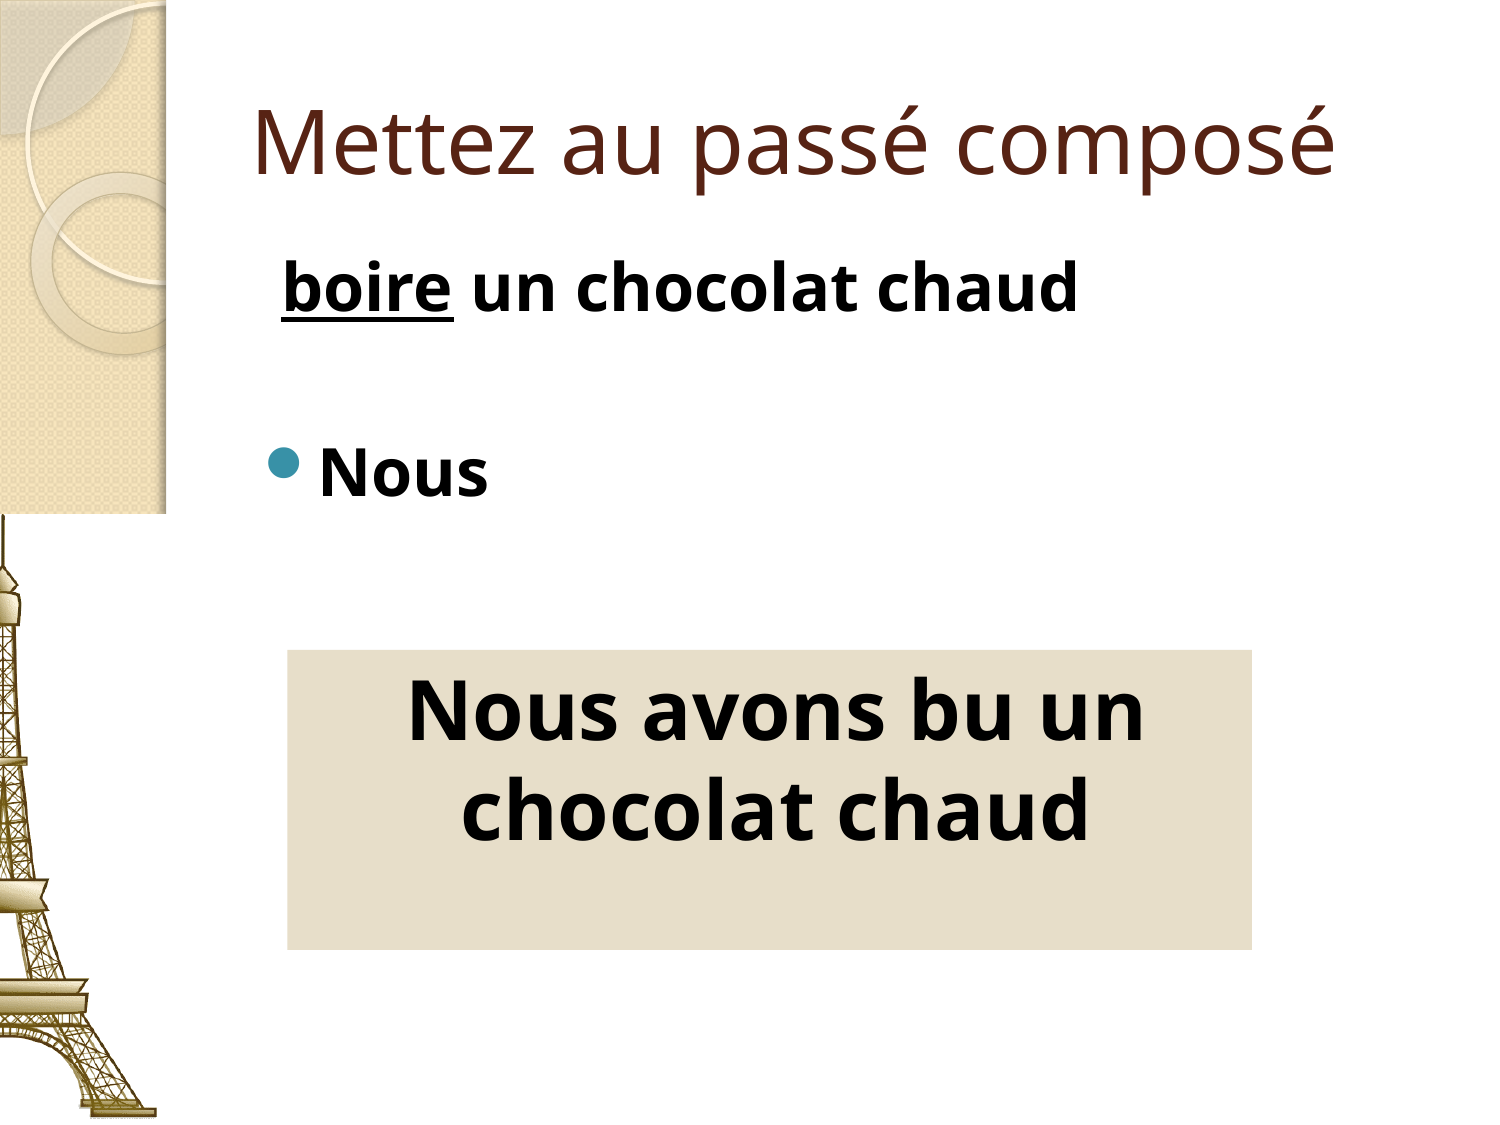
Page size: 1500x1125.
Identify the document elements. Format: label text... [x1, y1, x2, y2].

title Mettez au passé composé [235, 45, 1466, 233]
picture [0, 514, 167, 1125]
text_box Nous avons bu un chocolat chaud [287, 649, 1252, 950]
list boire un chocolat chaud Nous [235, 237, 1200, 538]
